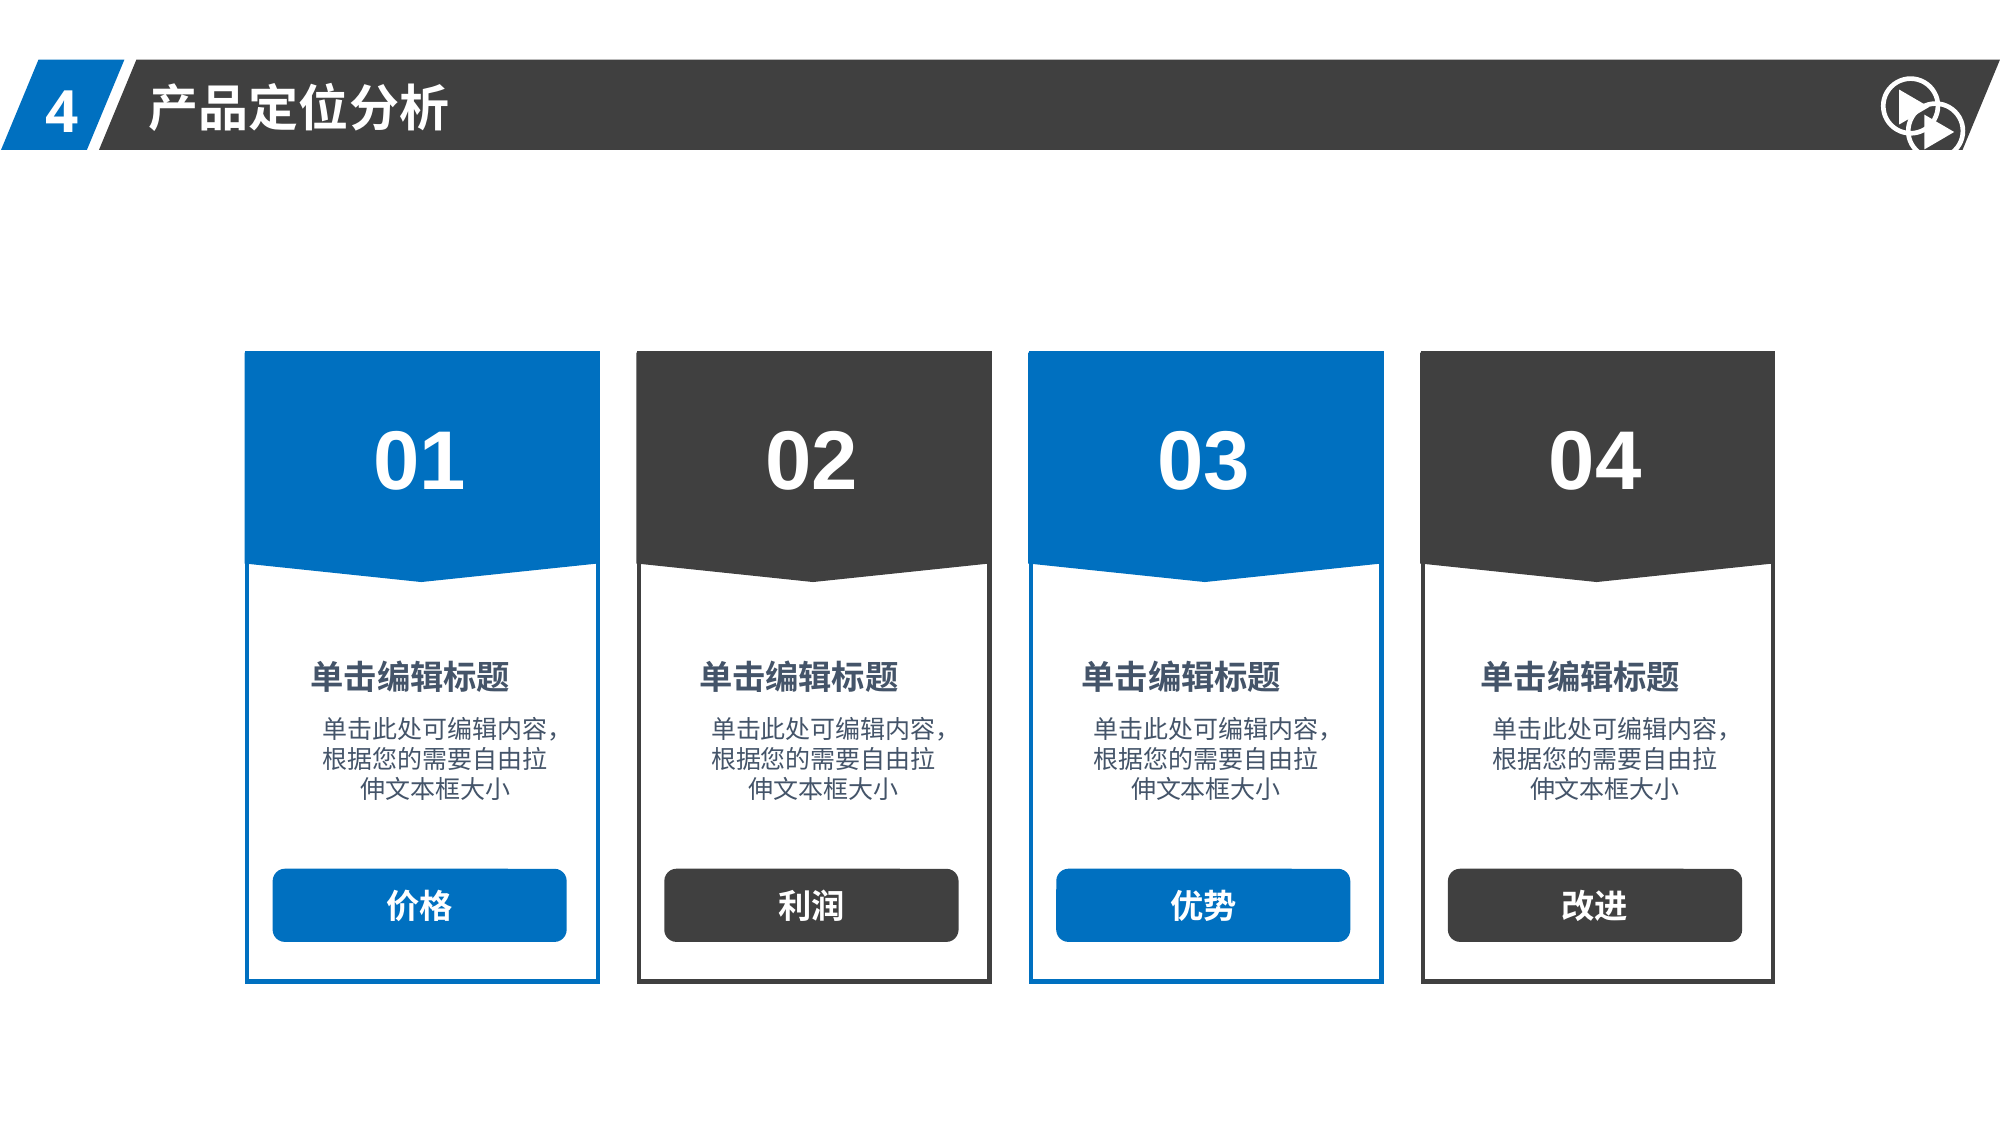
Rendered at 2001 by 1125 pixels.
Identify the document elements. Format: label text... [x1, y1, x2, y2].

text_box 优势 [1056, 868, 1351, 942]
text_box [639, 564, 990, 655]
text_box 04 [1496, 398, 1694, 514]
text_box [1907, 103, 1964, 159]
text_box 产品定位分析 [134, 69, 546, 145]
text_box [636, 352, 990, 583]
text_box 单击编辑标题 [607, 655, 989, 696]
text_box [1028, 352, 1382, 583]
text_box 利润 [664, 868, 959, 942]
text_box [1422, 564, 1774, 982]
text_box [1030, 564, 1382, 982]
text_box [247, 696, 598, 982]
text_box 单击此处可编辑内容，根据您的需要自由拉伸文本框大小 [1092, 713, 1320, 804]
text_box [1, 80, 30, 150]
text_box 单击编辑标题 [989, 655, 1374, 696]
text_box 单击此处可编辑内容，根据您的需要自由拉伸文本框大小 [709, 713, 937, 804]
text_box [1420, 352, 1774, 583]
text_box [35, 59, 125, 66]
text_box [244, 352, 598, 583]
text_box [247, 564, 598, 655]
text_box 单击此处可编辑内容，根据您的需要自由拉伸文本框大小 [321, 713, 549, 804]
text_box 4 [30, 66, 135, 152]
text_box 价格 [272, 868, 567, 942]
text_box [1883, 78, 1939, 134]
text_box [133, 59, 2000, 150]
text_box 02 [713, 398, 910, 514]
text_box 单击此处可编辑内容，根据您的需要自由拉伸文本框大小 [1491, 713, 1719, 804]
text_box 01 [321, 398, 518, 514]
text_box [639, 696, 990, 982]
text_box 单击编辑标题 [1388, 655, 1773, 696]
text_box 单击编辑标题 [218, 655, 603, 696]
text_box 改进 [1447, 868, 1743, 942]
text_box 03 [1104, 398, 1302, 514]
